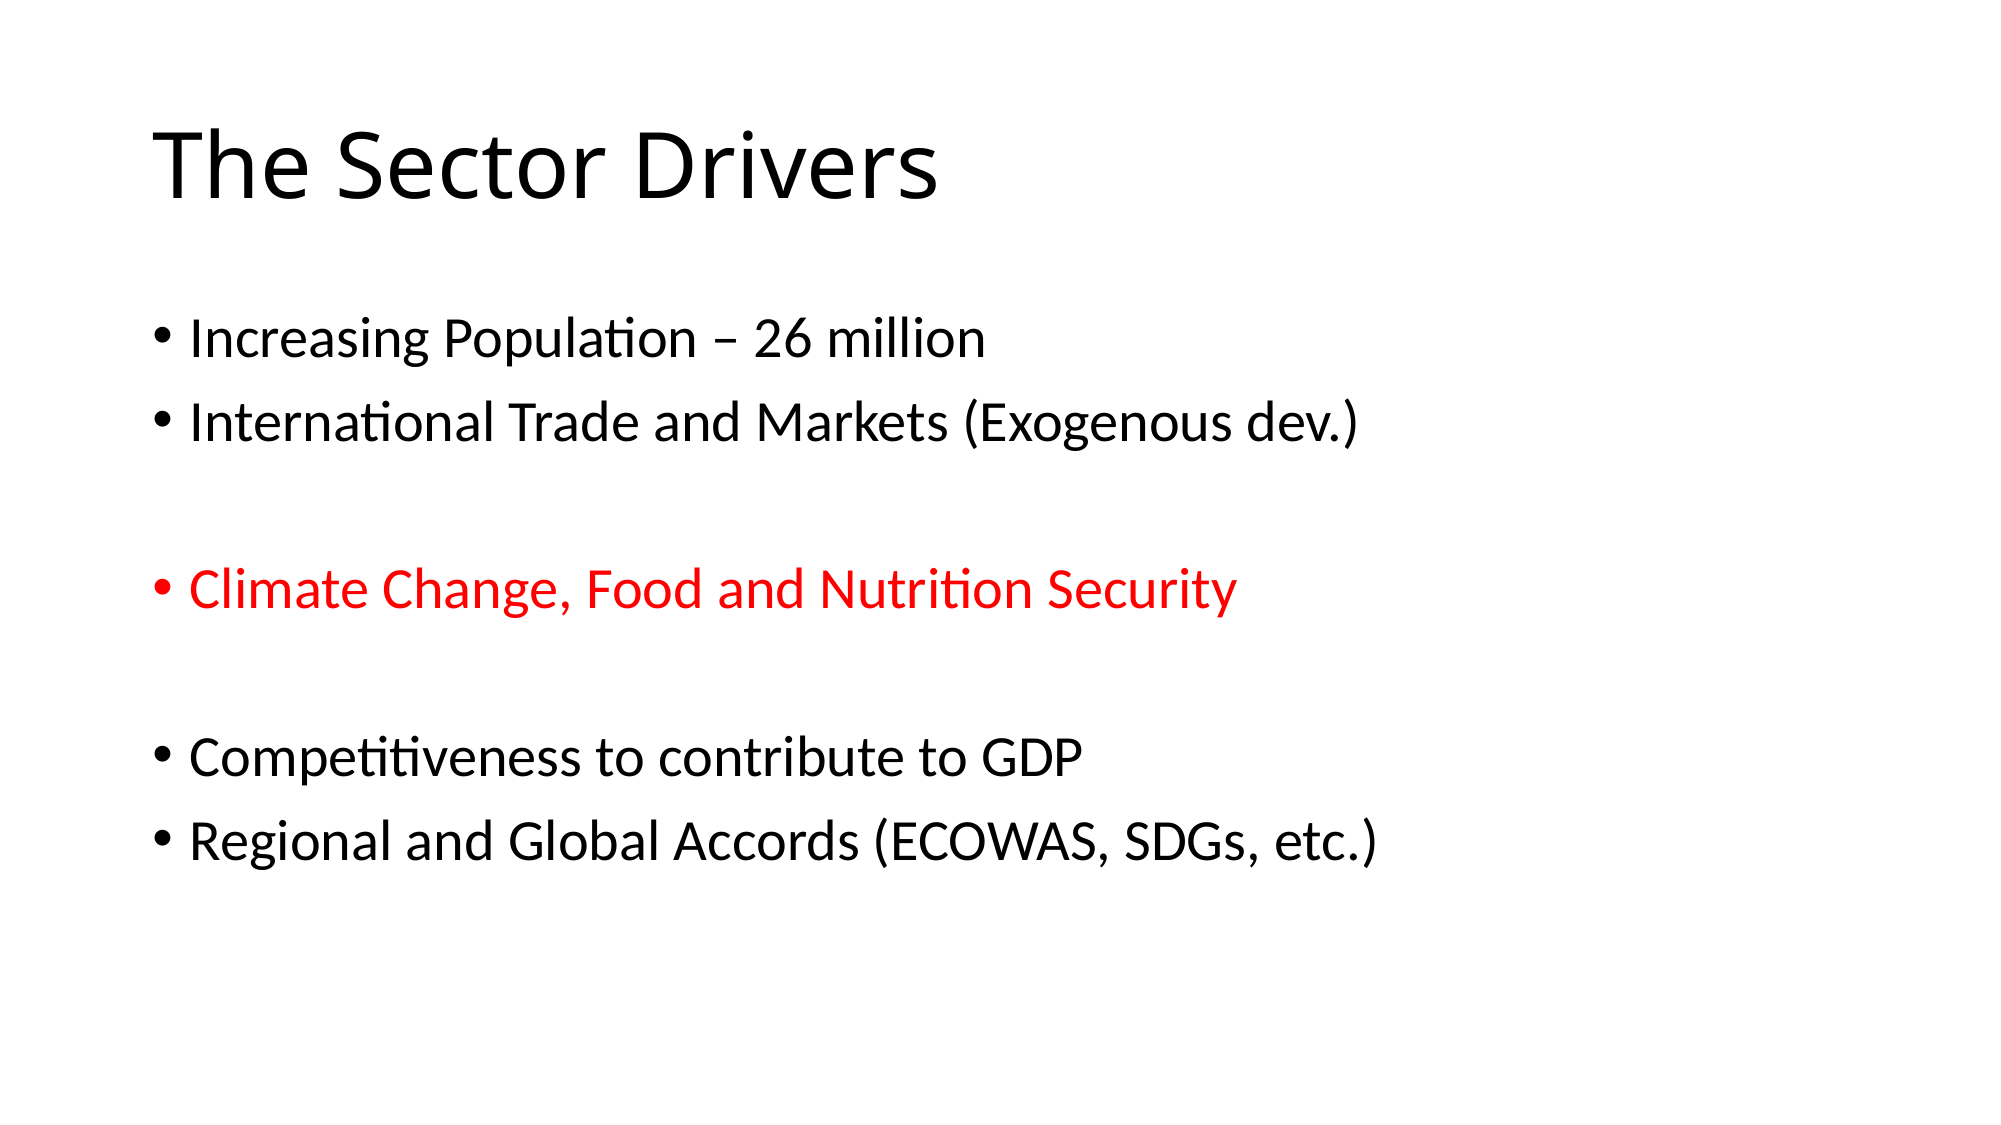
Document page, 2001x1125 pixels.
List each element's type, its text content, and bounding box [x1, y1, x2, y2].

title The Sector Drivers [137, 59, 1863, 278]
list Increasing Population – 26 million International Trade and Markets (Exogenous dev.) Climate Change, Food and Nutrition Security Competitiveness to contribute to GDP Regional and Global Accords (ECOWAS, SDGs, etc.) [137, 299, 1863, 1014]
